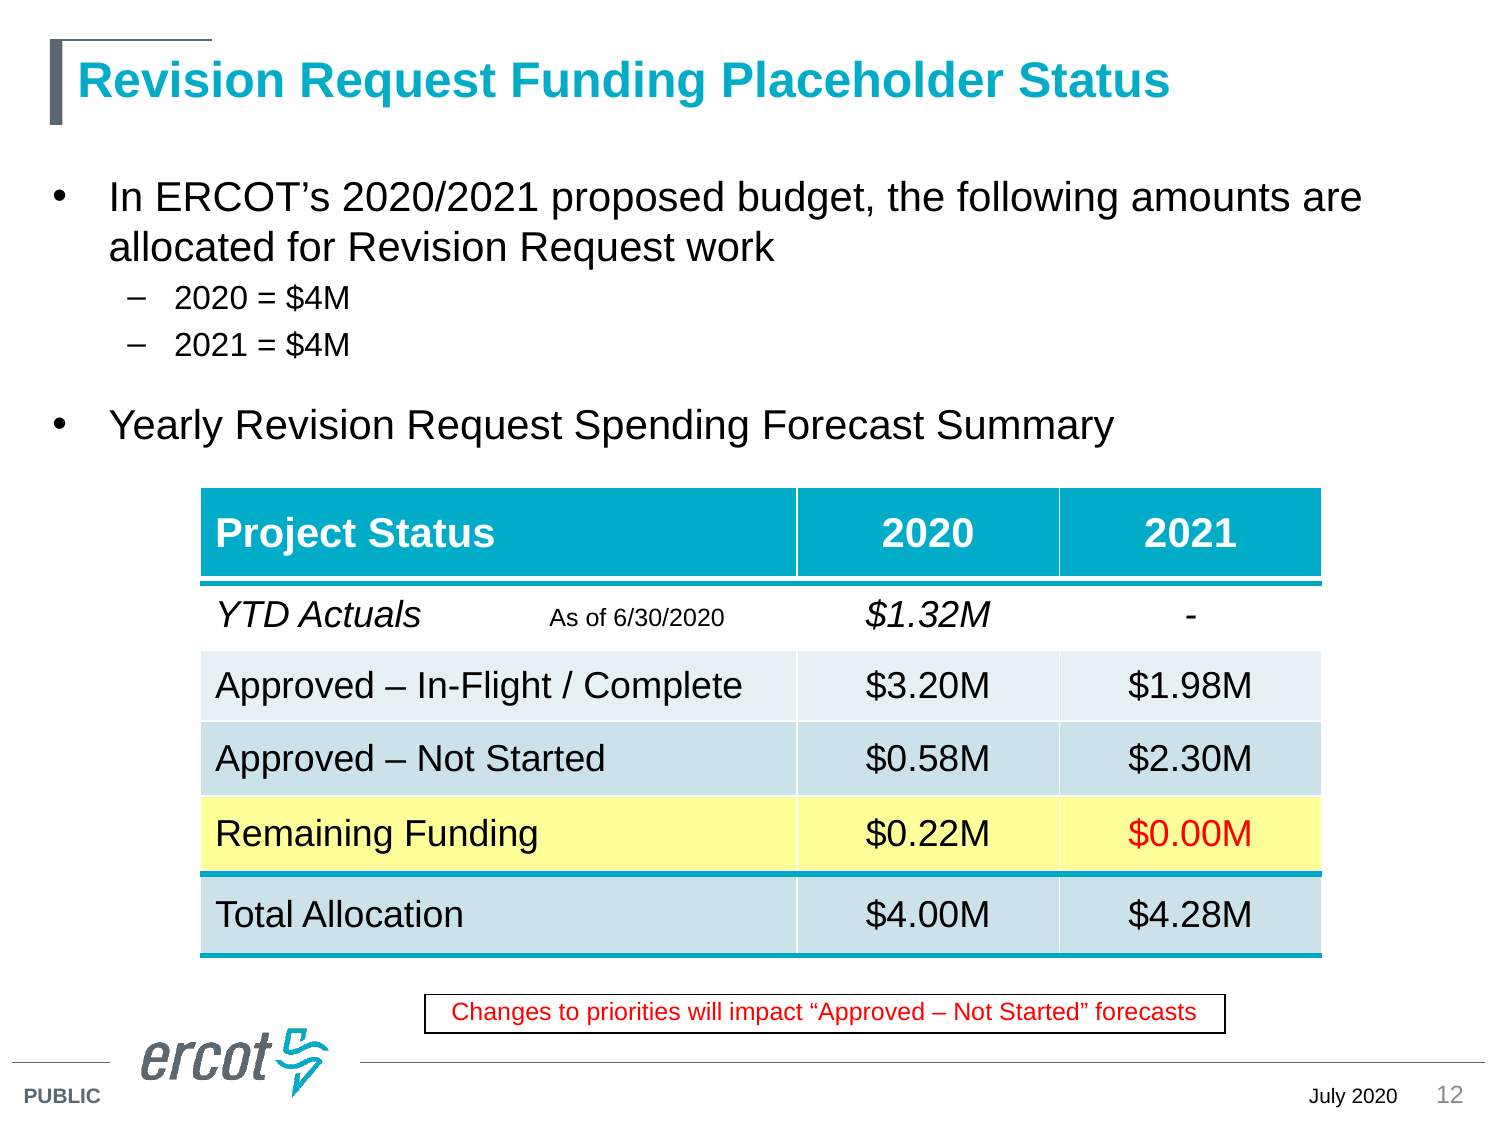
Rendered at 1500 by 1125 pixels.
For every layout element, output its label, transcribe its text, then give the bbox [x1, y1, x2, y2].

title Revision Request Funding Placeholder Status [62, 39, 1275, 125]
table_header Project Status [201, 488, 796, 576]
table_cell $3.20M [798, 651, 1059, 720]
table_cell $0.58M [798, 722, 1059, 795]
text_box As of 6/30/2020 [534, 594, 741, 640]
list In ERCOT’s 2020/2021 proposed budget, the following amounts are allocated for Revision Request work 2020 = $4M 2021 = $4M Yearly Revision Request Spending Forecast Summary [37, 162, 1463, 488]
table_cell Remaining Funding [201, 797, 796, 870]
table_cell $1.98M [1060, 651, 1321, 720]
picture [137, 1024, 332, 1100]
table_cell Total Allocation [201, 882, 796, 953]
table_cell $4.28M [1060, 881, 1321, 953]
table_cell $4.00M [798, 883, 1059, 953]
table_header 2020 [798, 488, 1059, 576]
text_box Changes to priorities will impact “Approved – Not Started” forecasts [425, 994, 1225, 1033]
table_cell $1.32M [798, 592, 1059, 649]
table_header 2021 [1060, 488, 1321, 576]
table_cell YTD Actuals [201, 591, 796, 649]
table_cell Approved – Not Started [201, 722, 796, 795]
table_cell $0.22M [798, 797, 1059, 870]
slide_number 12 [1412, 1076, 1488, 1112]
table_cell $0.00M [1060, 797, 1321, 870]
table_cell $2.30M [1060, 722, 1321, 795]
table_cell - [1060, 590, 1321, 649]
table_cell Approved – In-Flight / Complete [201, 651, 796, 720]
